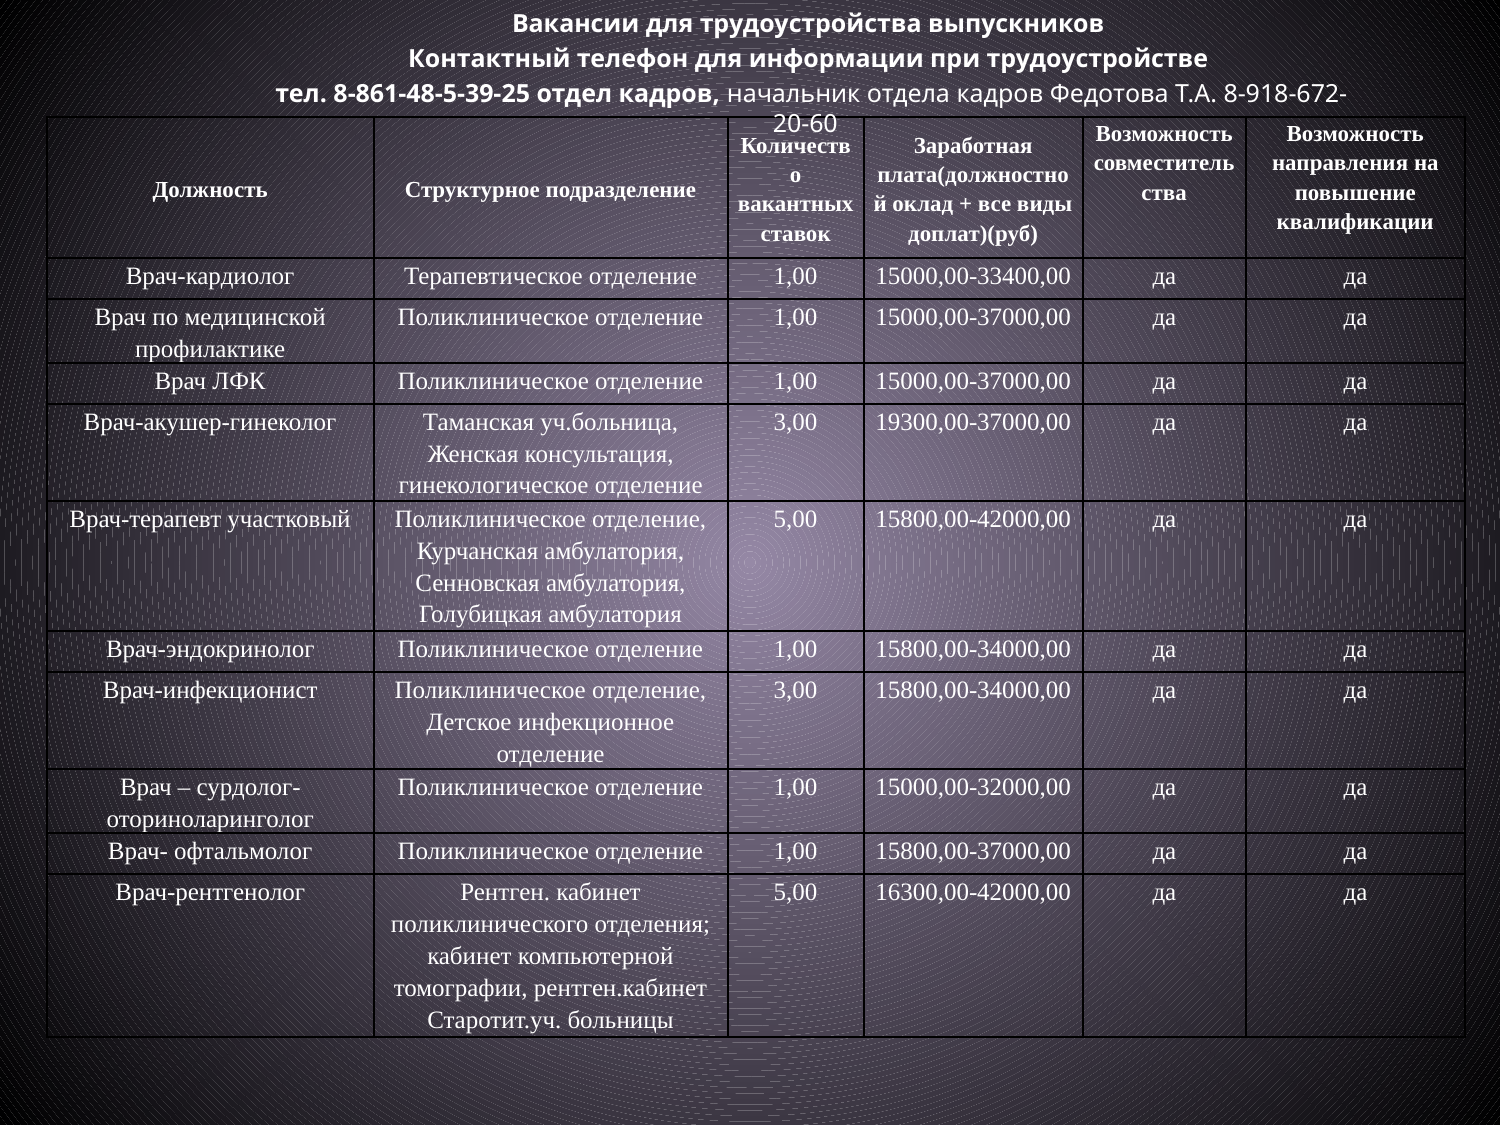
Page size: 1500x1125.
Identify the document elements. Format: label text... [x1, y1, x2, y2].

table_cell 15800,00-37000,00 [865, 834, 1082, 873]
table_cell Врач – сурдолог-оториноларинголог [48, 770, 373, 832]
table_cell да [1084, 405, 1245, 500]
table_header Возможность совместительства [1084, 118, 1245, 257]
table_cell да [1084, 834, 1245, 873]
table_cell Врач-терапевт участковый [48, 502, 373, 630]
table_cell Врач-кардиолог [48, 259, 373, 298]
table_cell 1,00 [729, 632, 863, 671]
table_cell 5,00 [729, 875, 863, 1036]
table_cell Врач ЛФК [48, 364, 373, 403]
table_cell да [1084, 770, 1245, 832]
table_header Количество вакантных ставок [729, 118, 863, 257]
table_cell Врач-эндокринолог [48, 632, 373, 671]
table_header Должность [48, 118, 373, 257]
table_cell Поликлиническое отделение [375, 364, 727, 403]
table_cell 3,00 [729, 405, 863, 500]
table_cell да [1084, 364, 1245, 403]
table_cell да [1247, 834, 1464, 873]
table_cell да [1084, 632, 1245, 671]
table_cell 5,00 [729, 502, 863, 630]
table_cell да [1247, 405, 1464, 500]
table_cell 15800,00-34000,00 [865, 673, 1082, 768]
table_cell Врач-акушер-гинеколог [48, 405, 373, 500]
table_cell Рентген. кабинет поликлинического отделения; кабинет компьютерной томографии, рентген.кабинет Старотит.уч. больницы [375, 875, 727, 1036]
table_header Структурное подразделение [375, 118, 727, 257]
table_cell Поликлиническое отделение [375, 770, 727, 832]
table_cell да [1247, 364, 1464, 403]
table_cell Поликлиническое отделение [375, 632, 727, 671]
table_cell Врач-инфекционист [48, 673, 373, 768]
table_header Возможность направления на повышение квалификации [1247, 118, 1464, 257]
table_cell 15000,00-32000,00 [865, 770, 1082, 832]
table_cell да [1247, 259, 1464, 298]
table_cell Поликлиническое отделение [375, 300, 727, 362]
table_header Заработная плата(должностной оклад + все виды доплат)(руб) [865, 118, 1082, 257]
table_cell да [1084, 673, 1245, 768]
table_cell 1,00 [729, 259, 863, 298]
table_cell Поликлиническое отделение, Курчанская амбулатория, Сенновская амбулатория, Голубицкая амбулатория [375, 502, 727, 630]
table_cell 1,00 [729, 770, 863, 832]
table_cell да [1247, 770, 1464, 832]
table_cell да [1247, 300, 1464, 362]
table_cell 1,00 [729, 364, 863, 403]
table_cell 15800,00-42000,00 [865, 502, 1082, 630]
table_cell да [1084, 259, 1245, 298]
table_cell да [1084, 875, 1245, 1036]
table_cell 1,00 [729, 834, 863, 873]
table_cell да [1084, 300, 1245, 362]
table_cell 19300,00-37000,00 [865, 405, 1082, 500]
table_cell Врач по медицинской профилактике [48, 300, 373, 362]
table_cell да [1247, 875, 1464, 1036]
table_cell 1,00 [729, 300, 863, 362]
list Вакансии для трудоустройства выпускников Контактный телефон для информации при трудоустройстве тел. 8-861-48-5-39-25 отдел кадров, начальник отдела кадров Федотова Т.А. 8-918-672-20-60 [257, 0, 1360, 118]
table_cell да [1084, 502, 1245, 630]
table_cell да [1247, 502, 1464, 630]
table_cell Терапевтическое отделение [375, 259, 727, 298]
table_cell Таманская уч.больница, Женская консультация, гинекологическое отделение [375, 405, 727, 500]
table_cell 15800,00-34000,00 [865, 632, 1082, 671]
table_cell Врач-рентгенолог [48, 875, 373, 1036]
table_cell 15000,00-33400,00 [865, 259, 1082, 298]
table_cell Врач- офтальмолог [48, 834, 373, 873]
table_cell Поликлиническое отделение, Детское инфекционное отделение [375, 673, 727, 768]
table_cell Поликлиническое отделение [375, 834, 727, 873]
table_cell 3,00 [729, 673, 863, 768]
table_cell 15000,00-37000,00 [865, 364, 1082, 403]
table_cell да [1247, 673, 1464, 768]
table_cell 15000,00-37000,00 [865, 300, 1082, 362]
table_cell да [1247, 632, 1464, 671]
table_cell 16300,00-42000,00 [865, 875, 1082, 1036]
